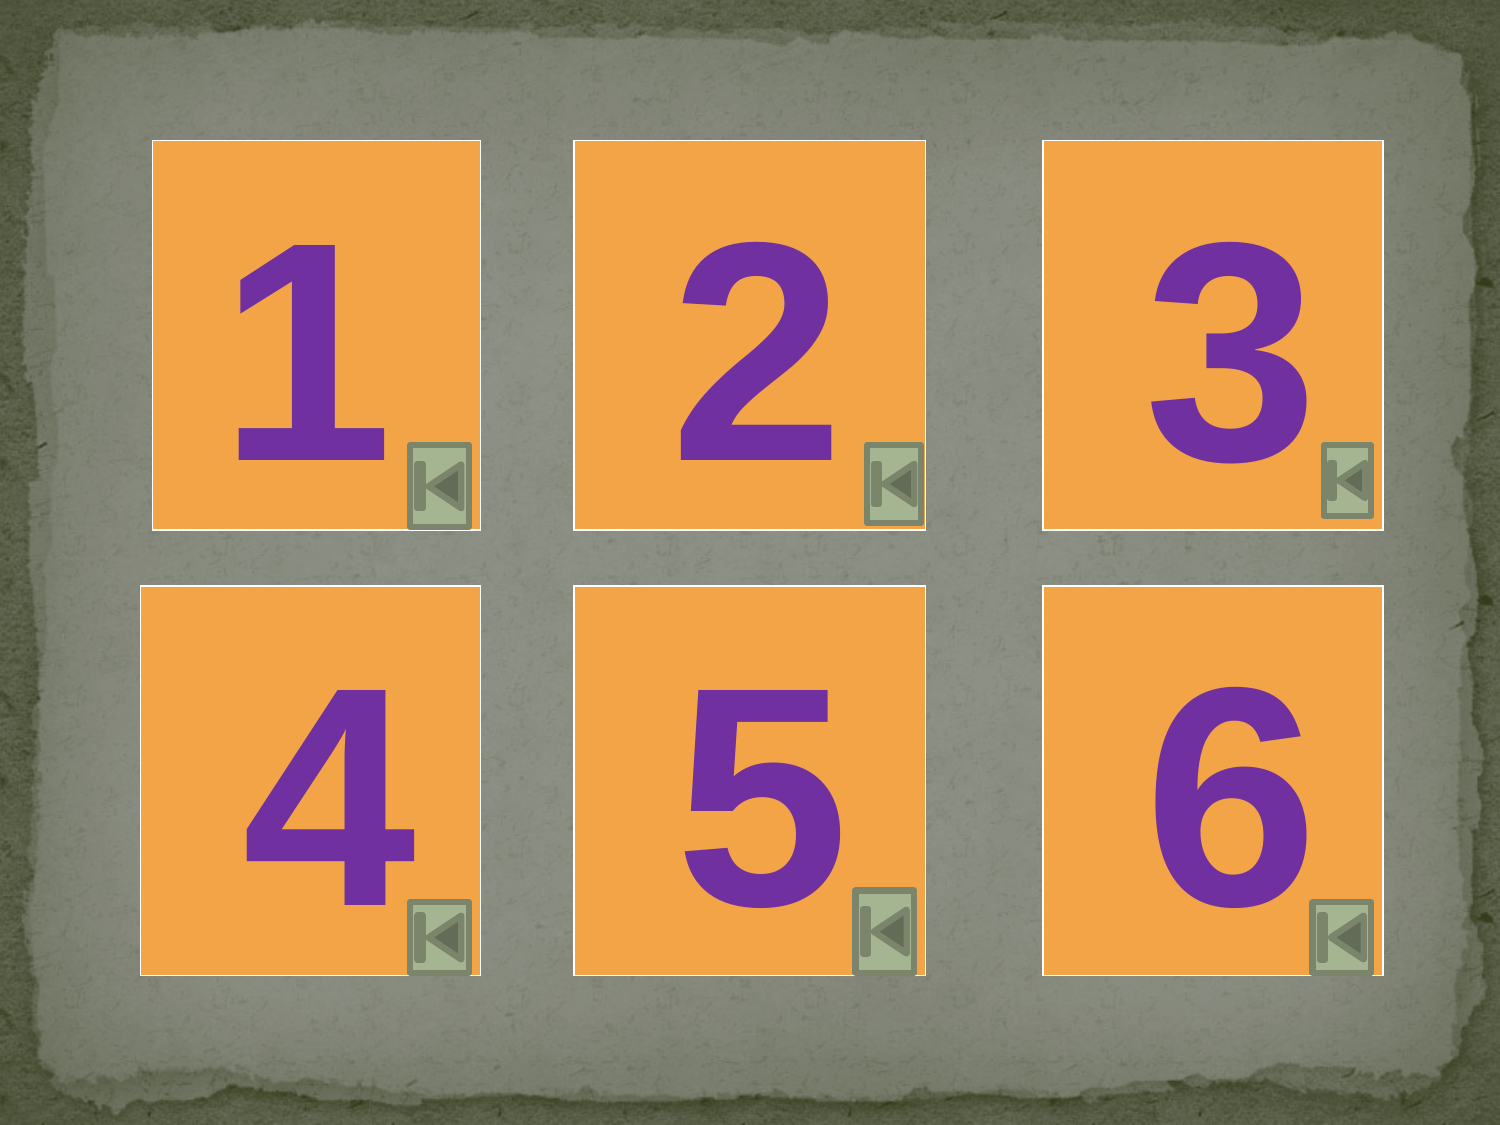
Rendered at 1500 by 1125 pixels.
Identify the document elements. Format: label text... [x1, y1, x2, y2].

title [199, 574, 1500, 800]
text_box [852, 887, 917, 976]
text_box [1309, 899, 1374, 976]
text_box 6 [1042, 585, 1383, 976]
text_box [407, 899, 472, 976]
text_box 1 [152, 140, 481, 531]
text_box 4 [140, 585, 481, 976]
text_box [407, 442, 472, 530]
text_box 5 [574, 585, 926, 976]
text_box 2 [574, 140, 926, 531]
text_box [1321, 442, 1374, 519]
text_box 3 [1042, 140, 1383, 531]
text_box [864, 442, 924, 526]
